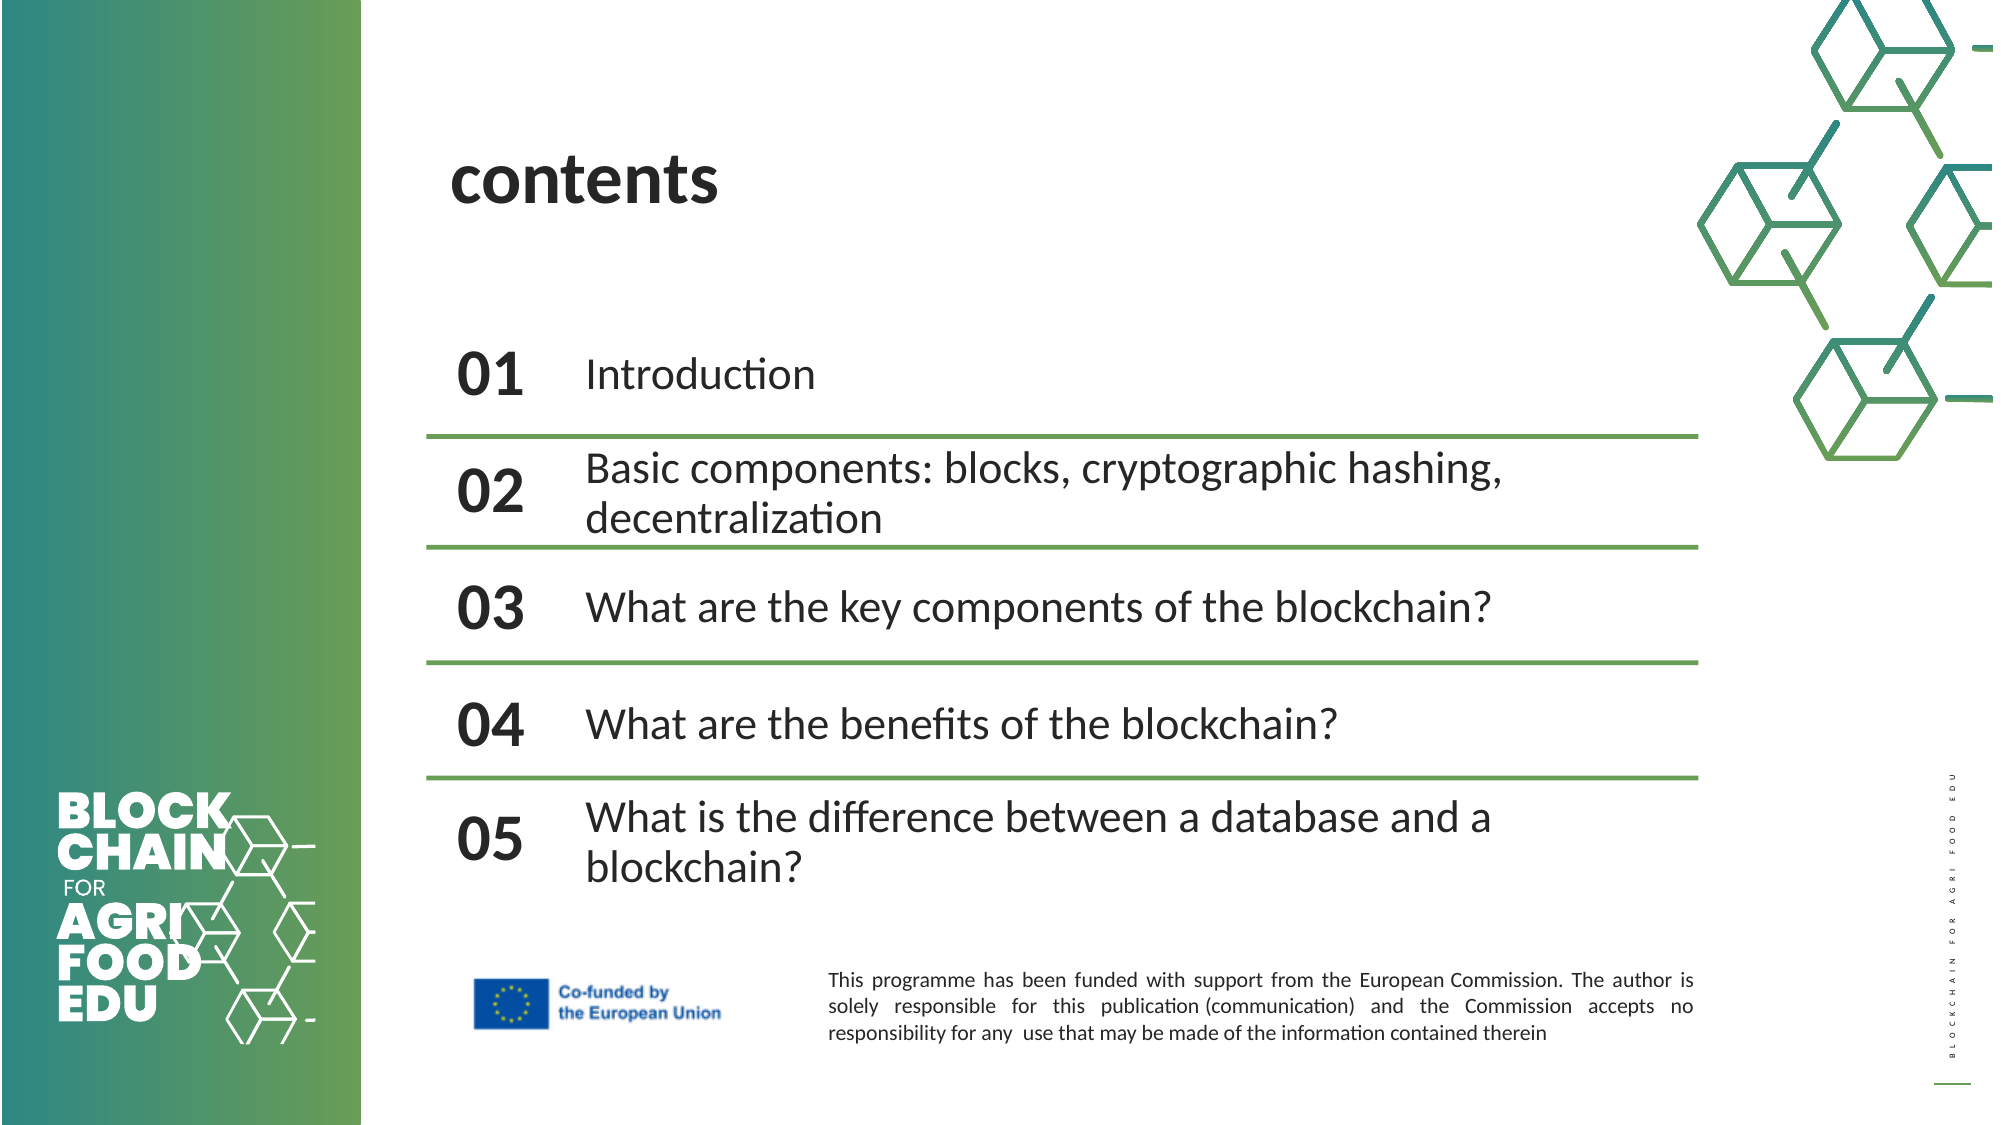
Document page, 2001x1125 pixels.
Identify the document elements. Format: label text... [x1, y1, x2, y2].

list Basic components: blocks, cryptographic hashing, decentralization [570, 510, 1699, 548]
list What are the benefits of the blockchain? [570, 668, 1699, 782]
list 03 [433, 551, 549, 665]
list What is the difference between a database and a blockchain? [570, 821, 1699, 935]
list 01 [433, 317, 549, 431]
list 02 [433, 434, 549, 548]
list What are the key components of the blockchain? [570, 551, 1699, 665]
list 05 [433, 782, 549, 896]
picture [471, 976, 740, 1033]
list 04 [433, 668, 549, 782]
list Introduction [570, 317, 1699, 431]
list contents [435, 120, 1263, 239]
